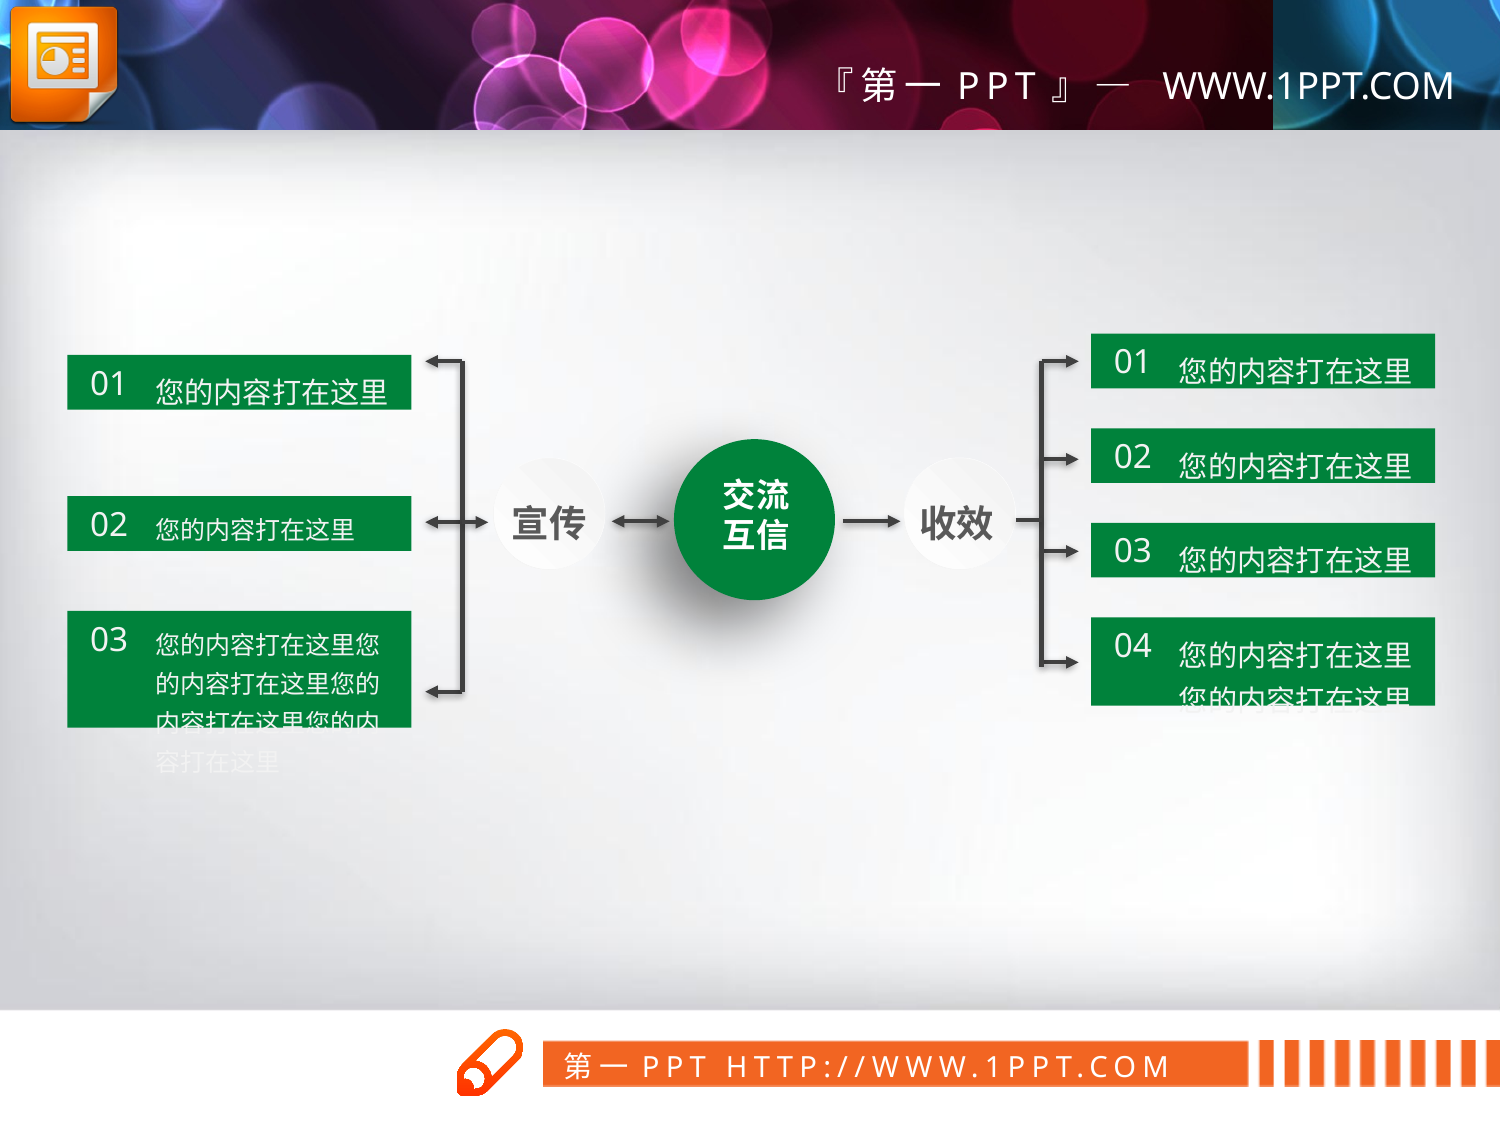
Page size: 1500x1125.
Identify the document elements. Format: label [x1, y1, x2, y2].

text_box [1015, 361, 1079, 668]
text_box [1084, 521, 1436, 587]
text_box [425, 361, 489, 692]
text_box [673, 438, 838, 601]
picture [0, 0, 1500, 1012]
text_box [494, 457, 606, 570]
text_box [57, 495, 412, 554]
text_box [1081, 616, 1436, 727]
picture [543, 1040, 1500, 1087]
text_box [57, 610, 412, 786]
text_box [1084, 427, 1436, 492]
text_box [903, 457, 1010, 570]
text_box [57, 354, 412, 414]
text_box [1081, 332, 1436, 398]
